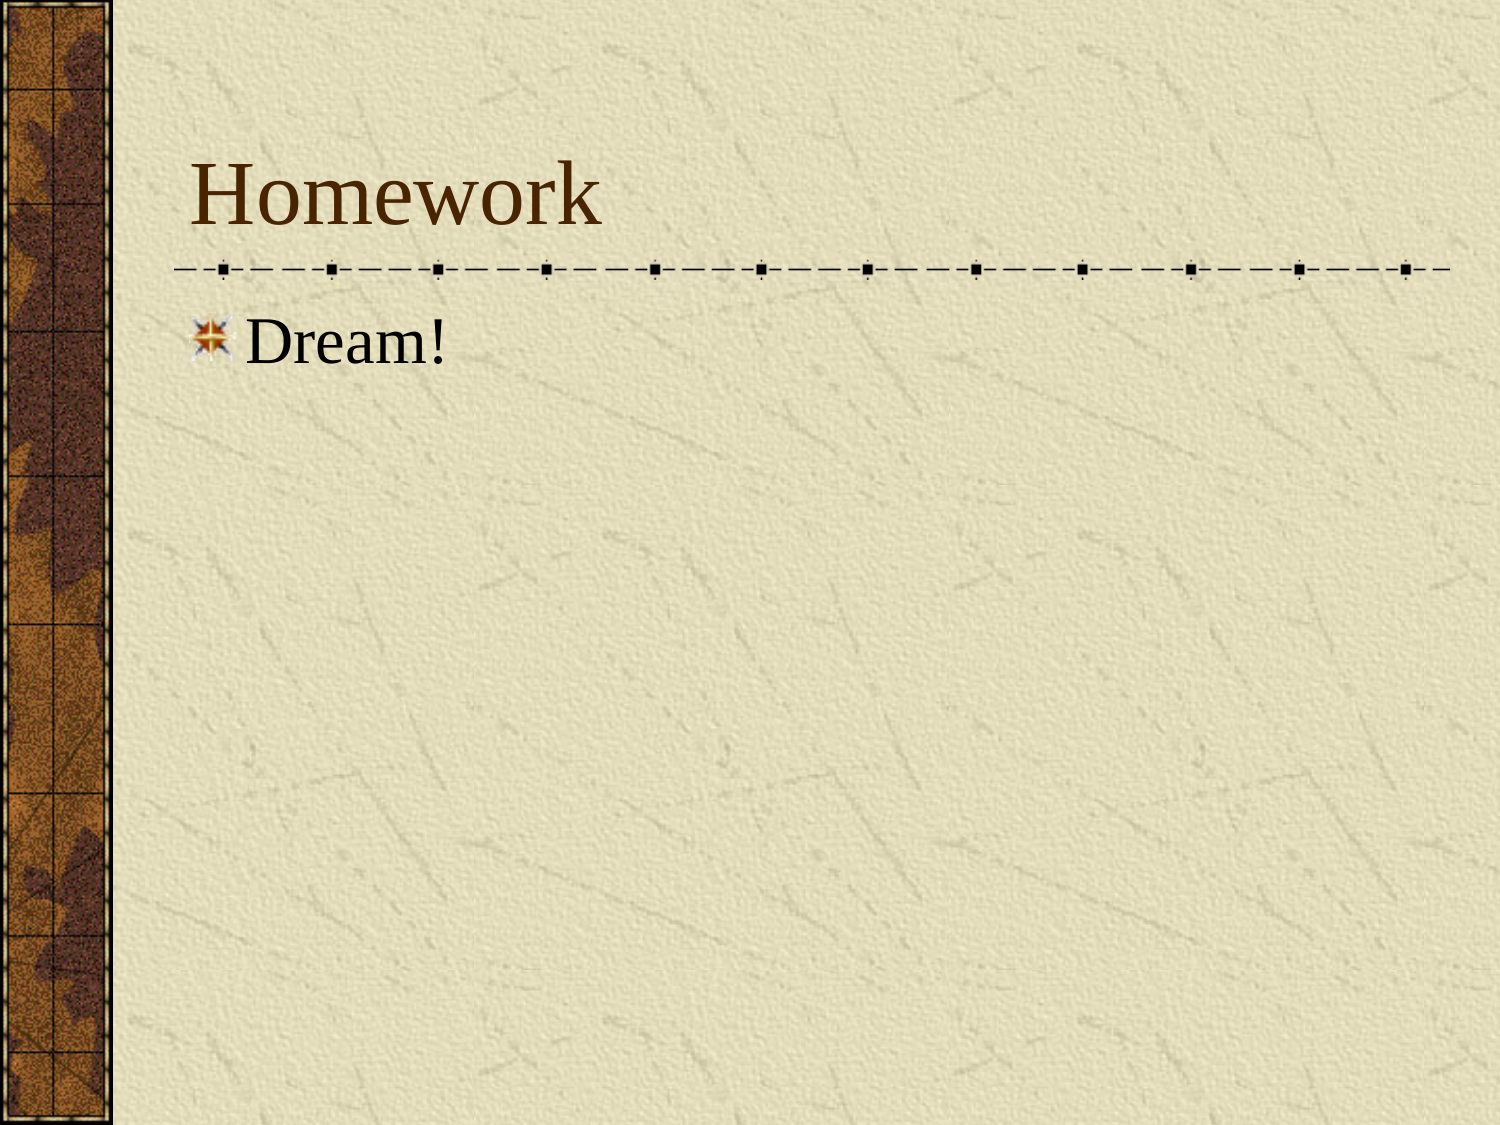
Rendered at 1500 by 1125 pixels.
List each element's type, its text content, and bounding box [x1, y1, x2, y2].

list Dream! [173, 289, 1449, 965]
picture [0, 0, 1500, 1125]
title Homework [174, 62, 1451, 251]
